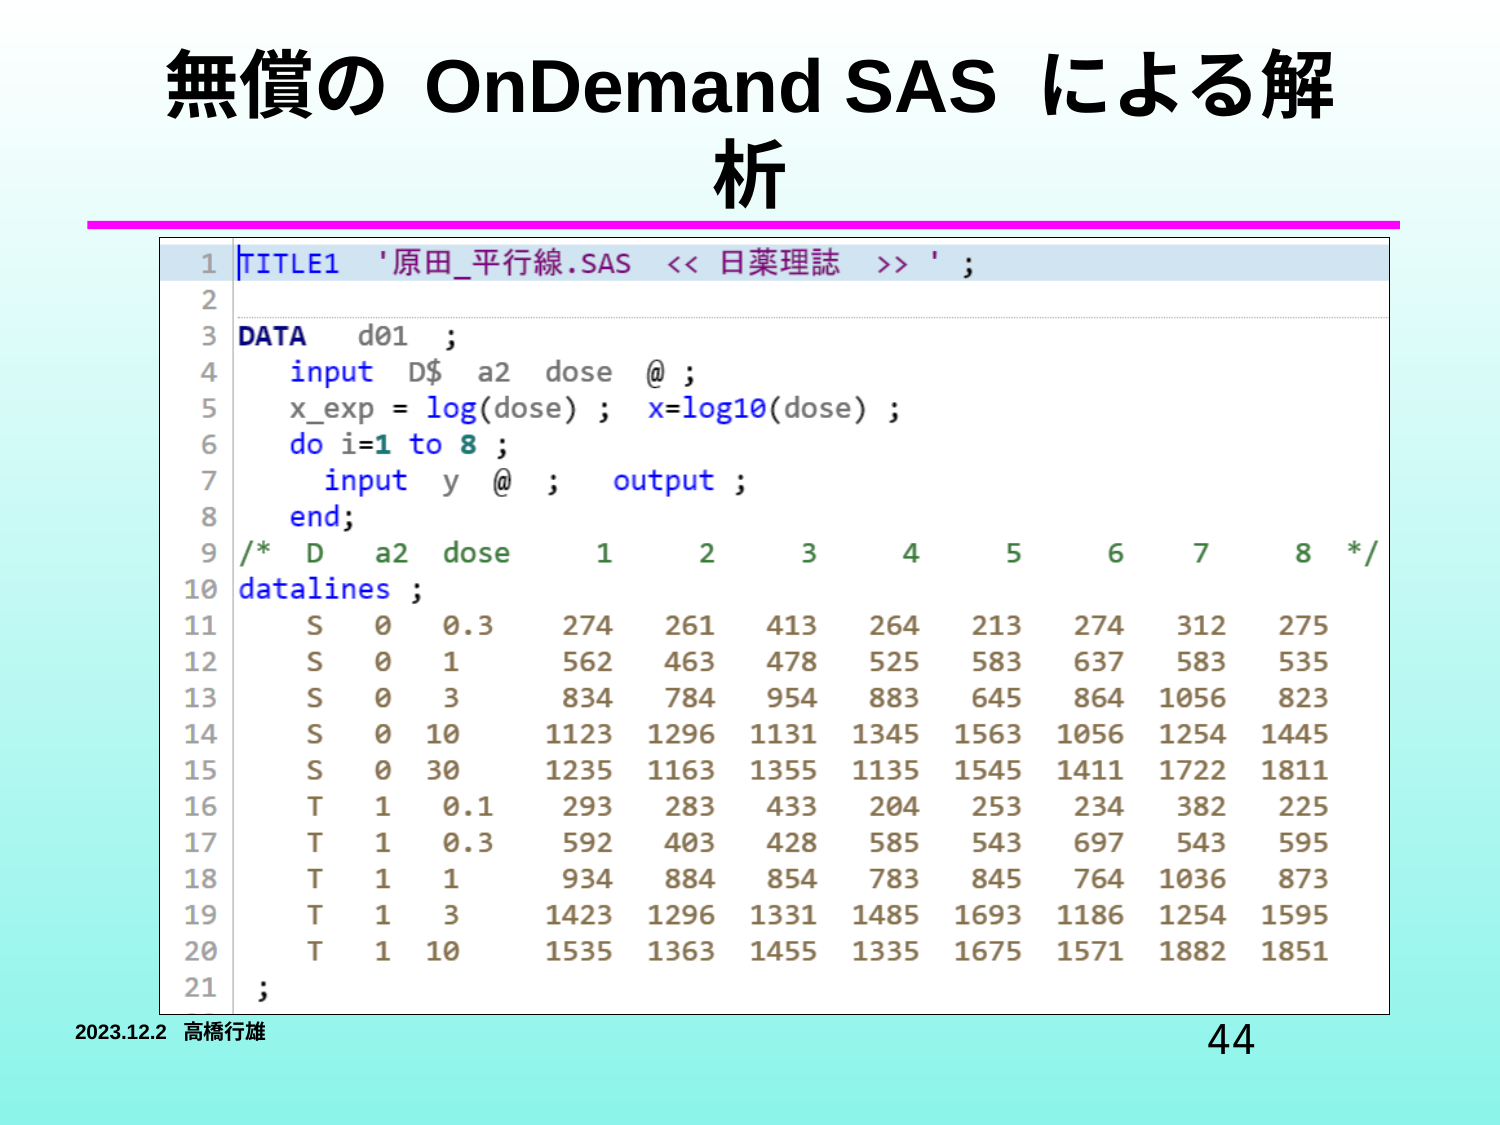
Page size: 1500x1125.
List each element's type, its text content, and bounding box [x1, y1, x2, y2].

title 無償の OnDemand SAS による解析 [112, 43, 1388, 225]
picture [159, 237, 1390, 1015]
